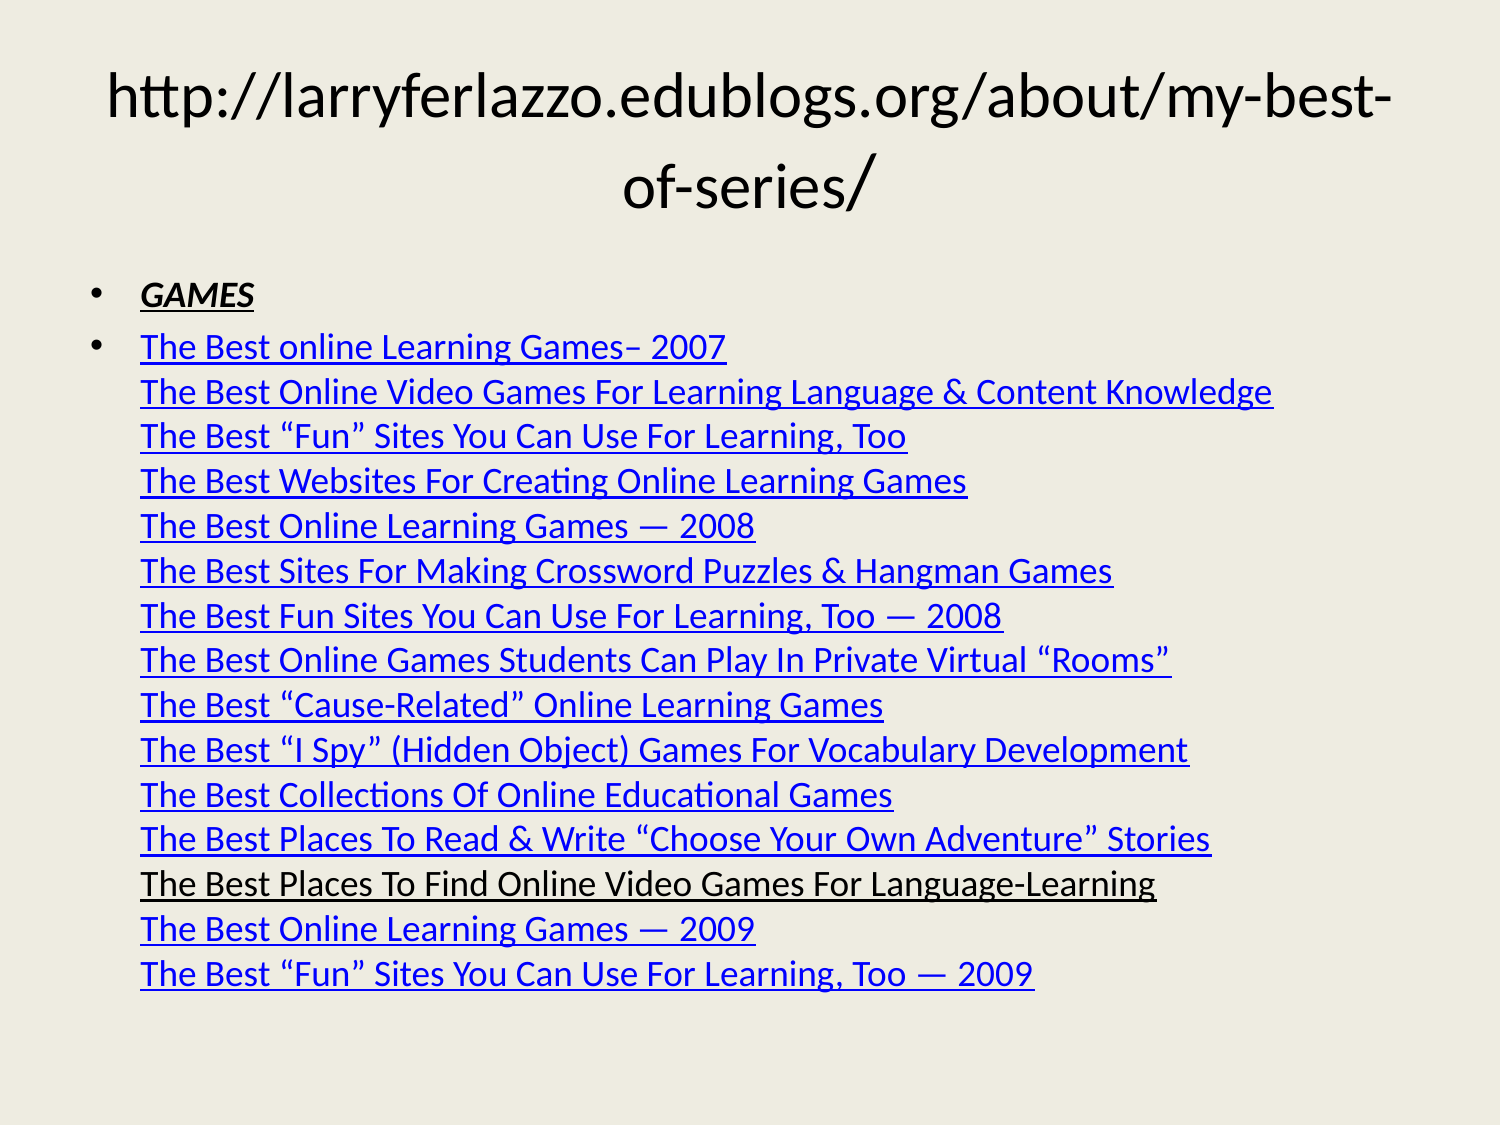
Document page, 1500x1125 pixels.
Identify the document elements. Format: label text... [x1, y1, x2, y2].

list GAMES The Best online Learning Games– 2007 The Best Online Video Games For Learning Language & Content Knowledge The Best “Fun” Sites You Can Use For Learning, Too The Best Websites For Creating Online Learning Games The Best Online Learning Games — 2008 The Best Sites For Making Crossword Puzzles & Hangman Games The Best Fun Sites You Can Use For Learning, Too — 2008 The Best Online Games Students Can Play In Private Virtual “Rooms” The Best “Cause-Related” Online Learning Games The Best “I Spy” (Hidden Object) Games For Vocabulary Development The Best Collections Of Online Educational Games The Best Places To Read & Write “Choose Your Own Adventure” Stories The Best Places To Find Online Video Games For Language-Learning The Best Online Learning Games — 2009 The Best “Fun” Sites You Can Use For Learning, Too — 2009 [75, 262, 1425, 1005]
title http://larryferlazzo.edublogs.org/about/my-best-of-series/ [75, 45, 1425, 233]
